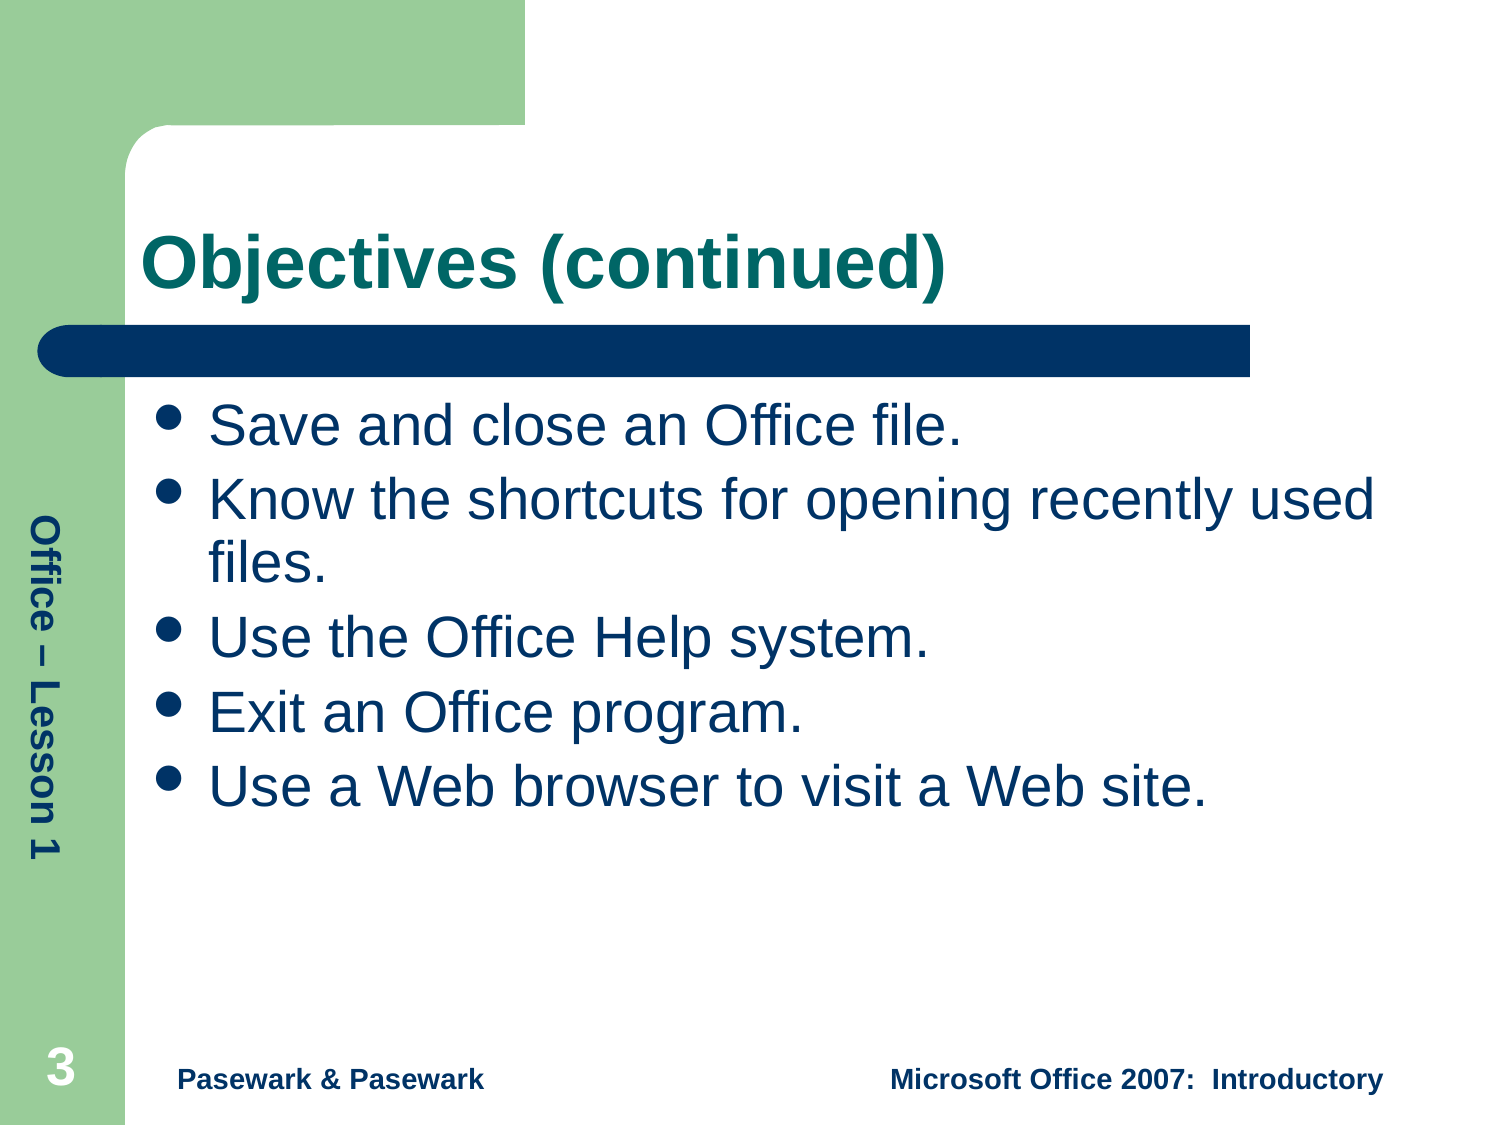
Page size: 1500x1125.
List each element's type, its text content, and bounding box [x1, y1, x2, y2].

footer Microsoft Office 2007: Introductory [874, 1024, 1426, 1104]
title Objectives (continued) [124, 124, 1426, 313]
slide_number Pasewark & Pasewark [149, 1024, 500, 1104]
slide_number 3 [13, 1023, 111, 1105]
list Save and close an Office file. Know the shortcuts for opening recently used files. Use the Office Help system. Exit an Office program. Use a Web browser to visit a Web site. [137, 387, 1400, 999]
